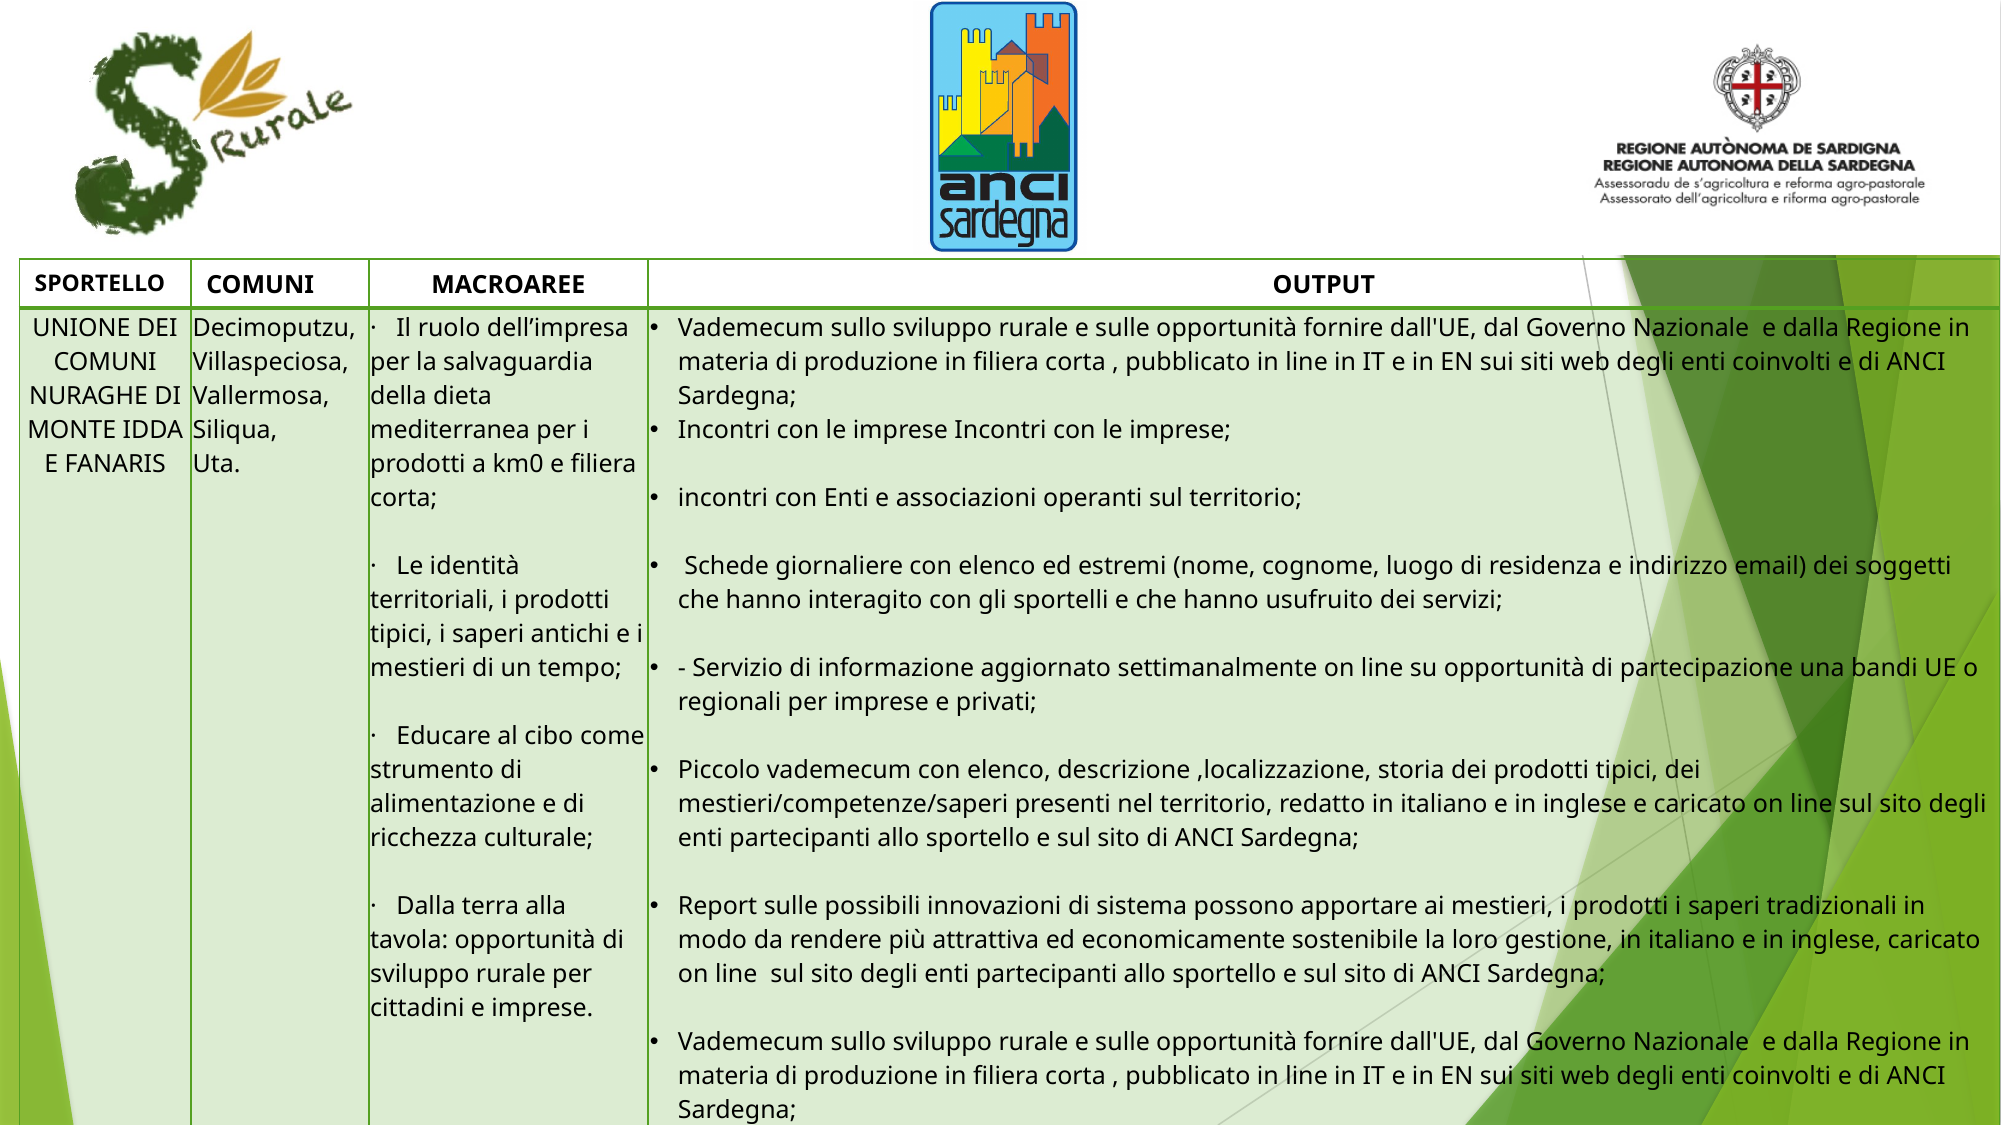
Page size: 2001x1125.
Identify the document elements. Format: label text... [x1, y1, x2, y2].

table_cell UNIONE DEI COMUNI NURAGHE DI MONTE IDDA E FANARIS [20, 310, 190, 1125]
table_header SPORTELLO [20, 260, 190, 306]
table_header MACROAREE [370, 260, 647, 306]
table_header COMUNI [192, 266, 368, 306]
picture [39, 6, 377, 256]
table_cell Decimoputzu, Villaspeciosa, Vallermosa, Siliqua, Uta. [192, 310, 368, 1125]
table_header OUTPUT [649, 260, 1999, 306]
table_cell Vademecum sullo sviluppo rurale e sulle opportunità fornire dall'UE, dal Governo Nazionale e dalla Regione in materia di produzione in filiera corta , pubblicato in line in IT e in EN sui siti web degli enti coinvolti e di ANCI Sardegna; Incontri con le imprese Incontri con le imprese; incontri con Enti e associazioni operanti sul territorio; Schede giornaliere con elenco ed estremi (nome, cognome, luogo di residenza e indirizzo email) dei soggetti che hanno interagito con gli sportelli e che hanno usufruito dei servizi; - Servizio di informazione aggiornato settimanalmente on line su opportunità di partecipazione una bandi UE o regionali per imprese e privati; Piccolo vademecum con elenco, descrizione ,localizzazione, storia dei prodotti tipici, dei mestieri/competenze/saperi presenti nel territorio, redatto in italiano e in inglese e caricato on line sul sito degli enti partecipanti allo sportello e sul sito di ANCI Sardegna; Report sulle possibili innovazioni di sistema possono apportare ai mestieri, i prodotti i saperi tradizionali in modo da rendere più attrattiva ed economicamente sostenibile la loro gestione, in italiano e in inglese, caricato on line sul sito degli enti partecipanti allo sportello e sul sito di ANCI Sardegna; Vademecum sullo sviluppo rurale e sulle opportunità fornire dall'UE, dal Governo Nazionale e dalla Regione in materia di produzione in filiera corta , pubblicato in line in IT e in EN sui siti web degli enti coinvolti e di ANCI Sardegna; Incontri con le imprese. [649, 310, 1999, 1125]
table_cell · Il ruolo dell’impresa per la salvaguardia della dieta mediterranea per i prodotti a km0 e filiera corta; · Le identità territoriali, i prodotti tipici, i saperi antichi e i mestieri di un tempo; · Educare al cibo come strumento di alimentazione e di ricchezza culturale; · Dalla terra alla tavola: opportunità di sviluppo rurale per cittadini e imprese. [370, 310, 647, 1125]
picture [1519, 0, 2000, 256]
picture [913, 1, 1087, 256]
